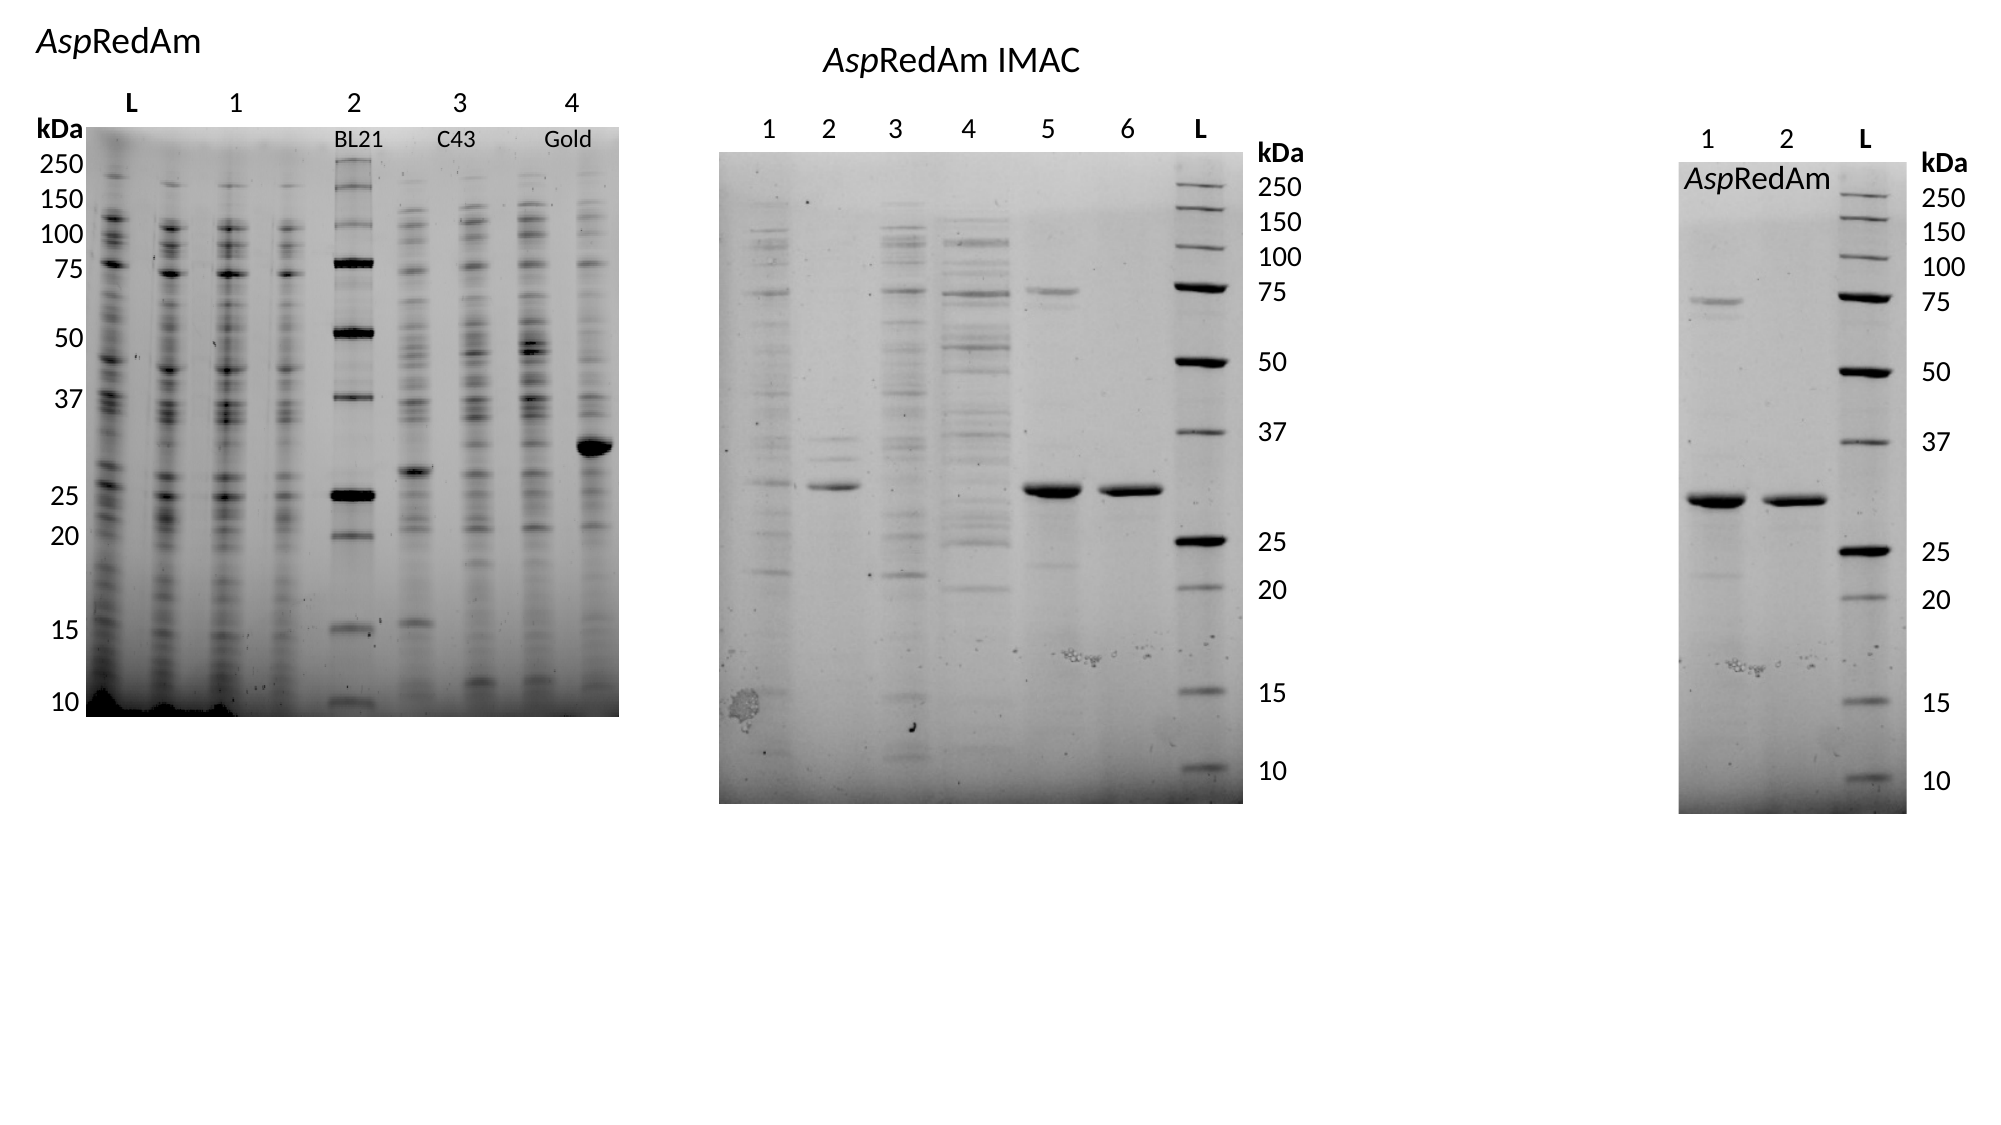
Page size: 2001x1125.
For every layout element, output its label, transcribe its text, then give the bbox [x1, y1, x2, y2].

text_box 20 [1907, 575, 1986, 623]
text_box AspRedAm [21, 8, 217, 69]
text_box AspRedAm IMAC [808, 27, 1096, 88]
text_box 1 2 L [1678, 111, 1895, 162]
text_box 15 [35, 603, 86, 653]
text_box 10 [1907, 753, 1986, 804]
text_box kDa250 150 100 75 50 37 [1906, 135, 1986, 465]
text_box 20 [35, 519, 86, 559]
text_box 1 2 3 4 5 6 L [740, 101, 1262, 152]
text_box L 1 2 3 4 BL21 C43 Gold [110, 76, 612, 127]
text_box 10 [35, 675, 157, 726]
text_box 25 [1907, 525, 1986, 575]
text_box kDa 250 150 100 75 50 [20, 101, 99, 362]
picture [719, 152, 1243, 804]
text_box kDa250 150 100 75 50 37 [1242, 125, 1322, 455]
text_box AspRedAm [1669, 149, 1847, 205]
picture [86, 127, 619, 717]
text_box 25 [1243, 514, 1322, 565]
picture [1678, 162, 1907, 814]
text_box 10 [1243, 743, 1322, 794]
text_box 37 [39, 371, 86, 422]
text_box 25 [35, 468, 86, 519]
text_box 15 [1907, 675, 1995, 726]
text_box 15 [1243, 665, 1331, 716]
text_box 20 [1243, 565, 1322, 613]
